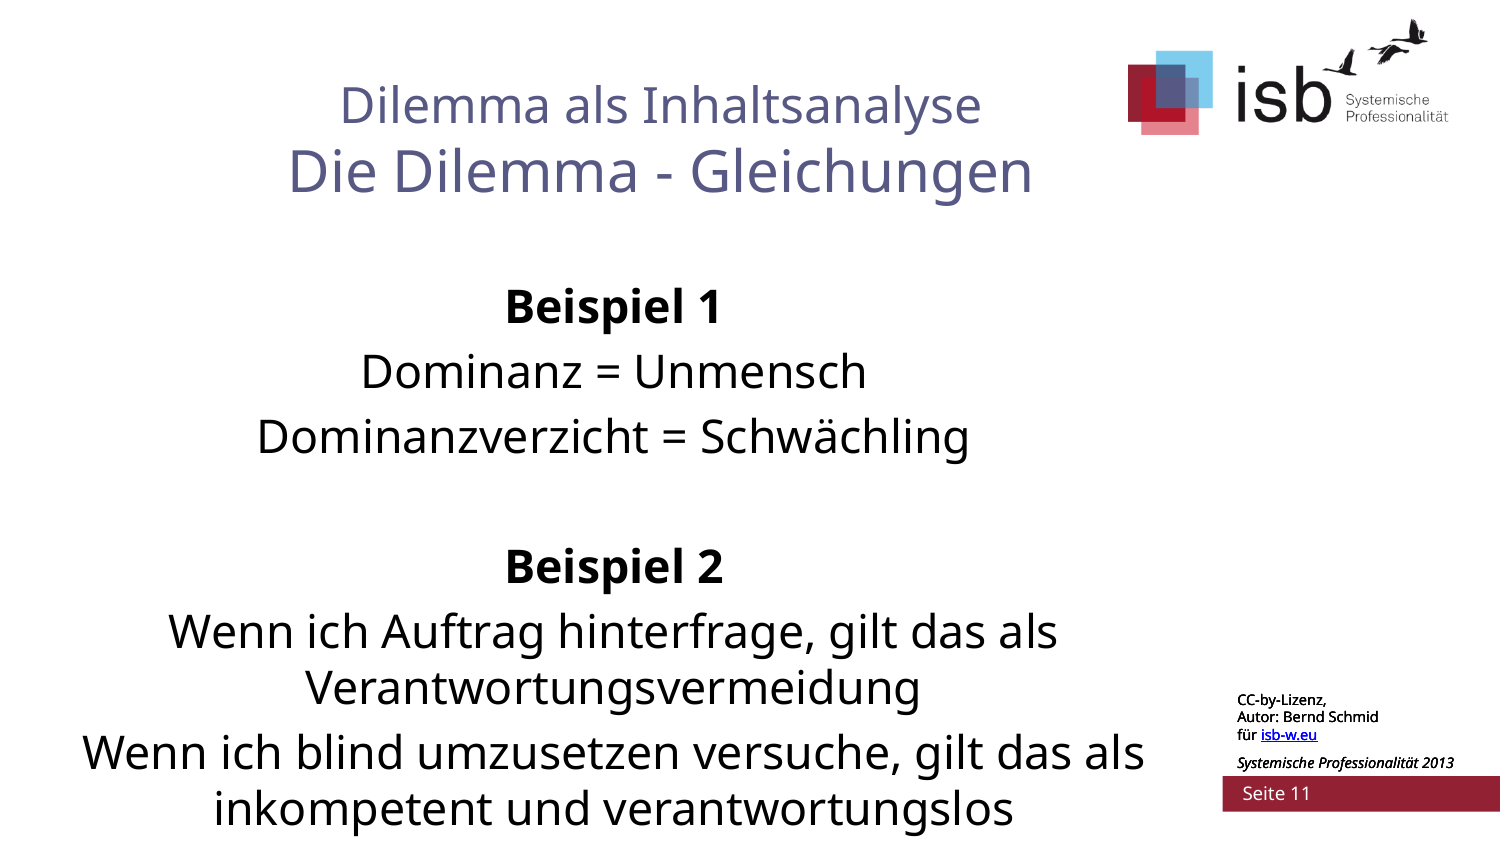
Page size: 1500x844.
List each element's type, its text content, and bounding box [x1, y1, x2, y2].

text_box CC-by-Lizenz, Autor: Bernd Schmid für isb-w.eu Systemische Professionalität 2013 [1222, 543, 1500, 844]
list Beispiel 1 Dominanz = Unmensch Dominanzverzicht = Schwächling Beispiel 2 Wenn ich Auftrag hinterfrage, gilt das als Verantwortungsvermeidung Wenn ich blind umzusetzen versuche, gilt das als inkompetent und verantwortungslos [53, 268, 1176, 844]
picture [1128, 14, 1461, 139]
title Dilemma als Inhaltsanalyse Die Dilemma - Gleichungen [100, 67, 1223, 281]
